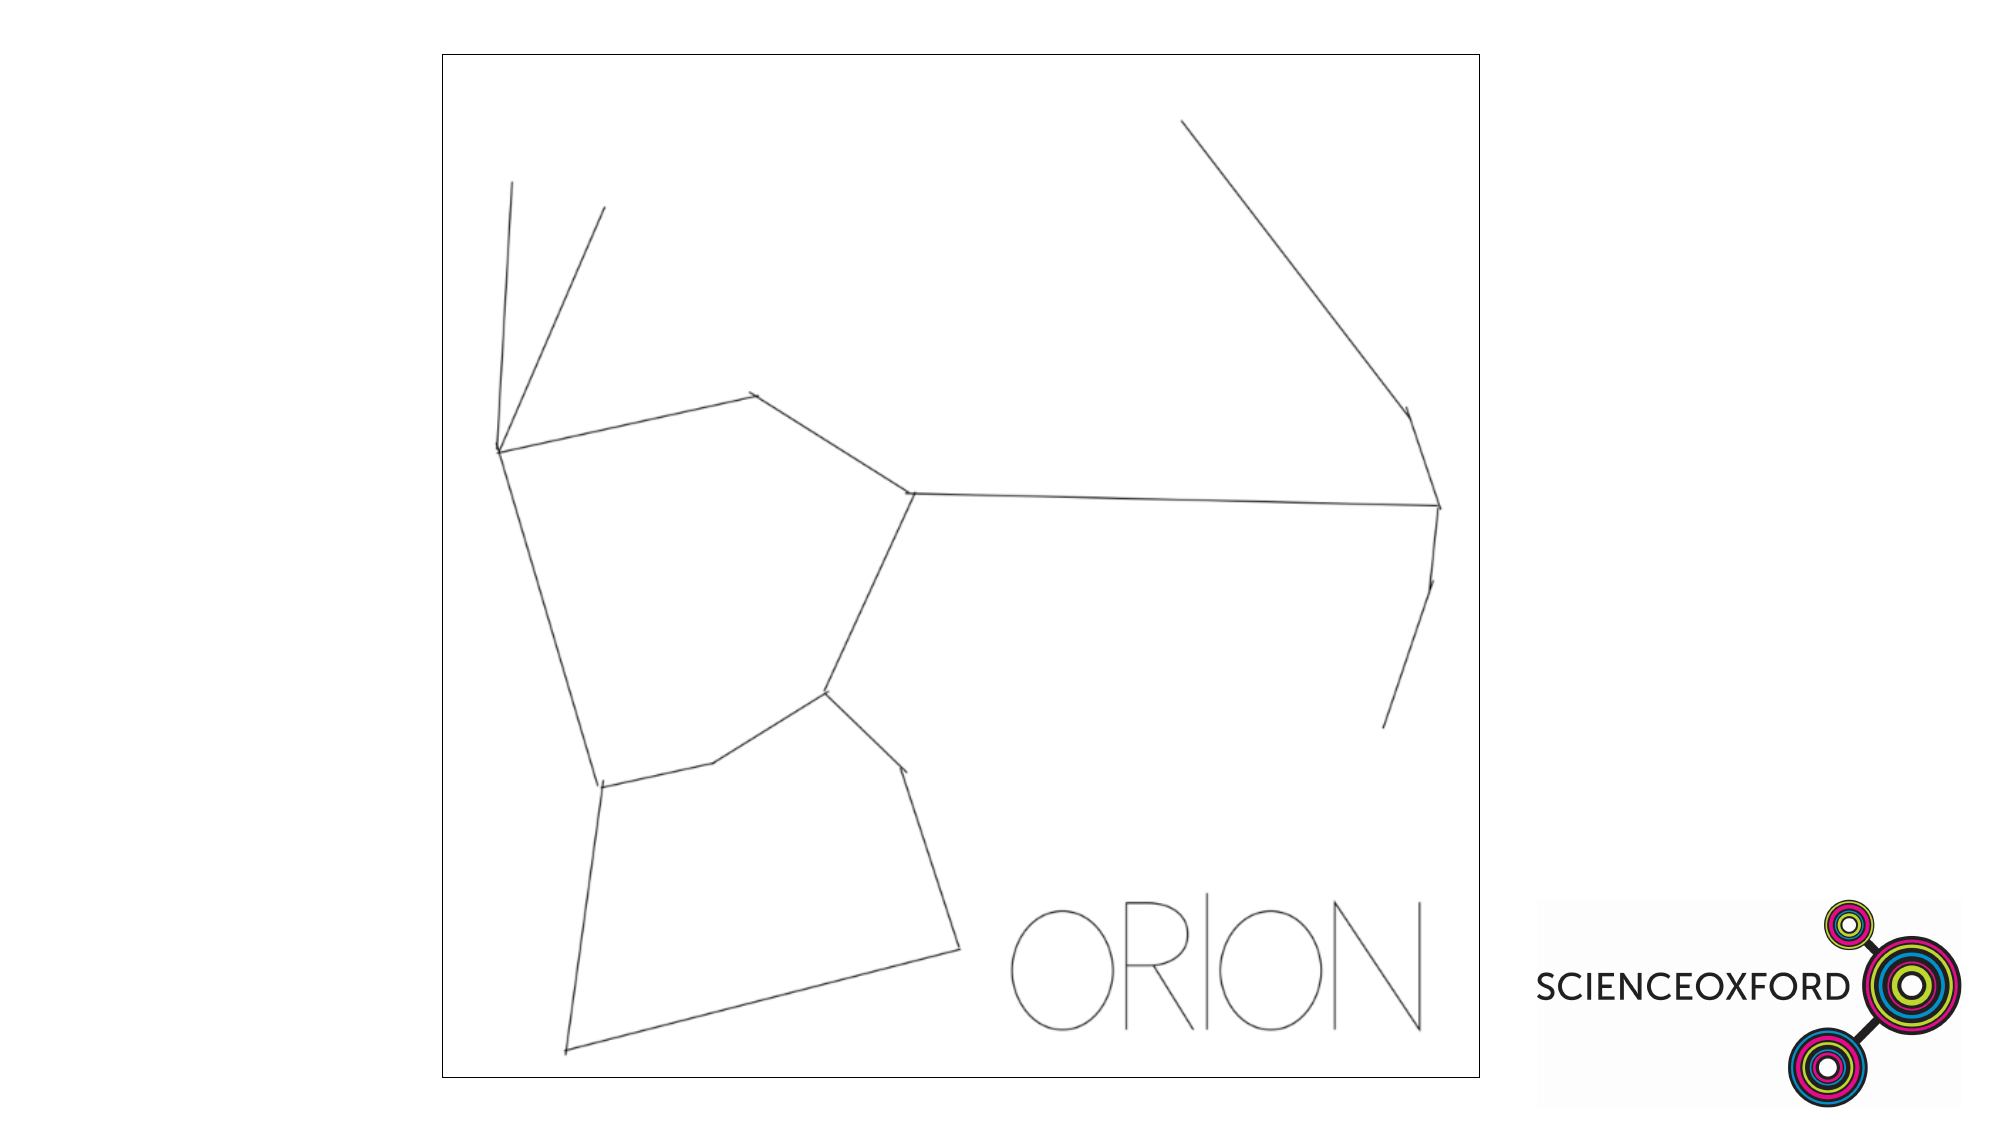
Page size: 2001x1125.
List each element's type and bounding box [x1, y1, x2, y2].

picture [1537, 899, 1962, 1108]
picture [442, 54, 1480, 1078]
